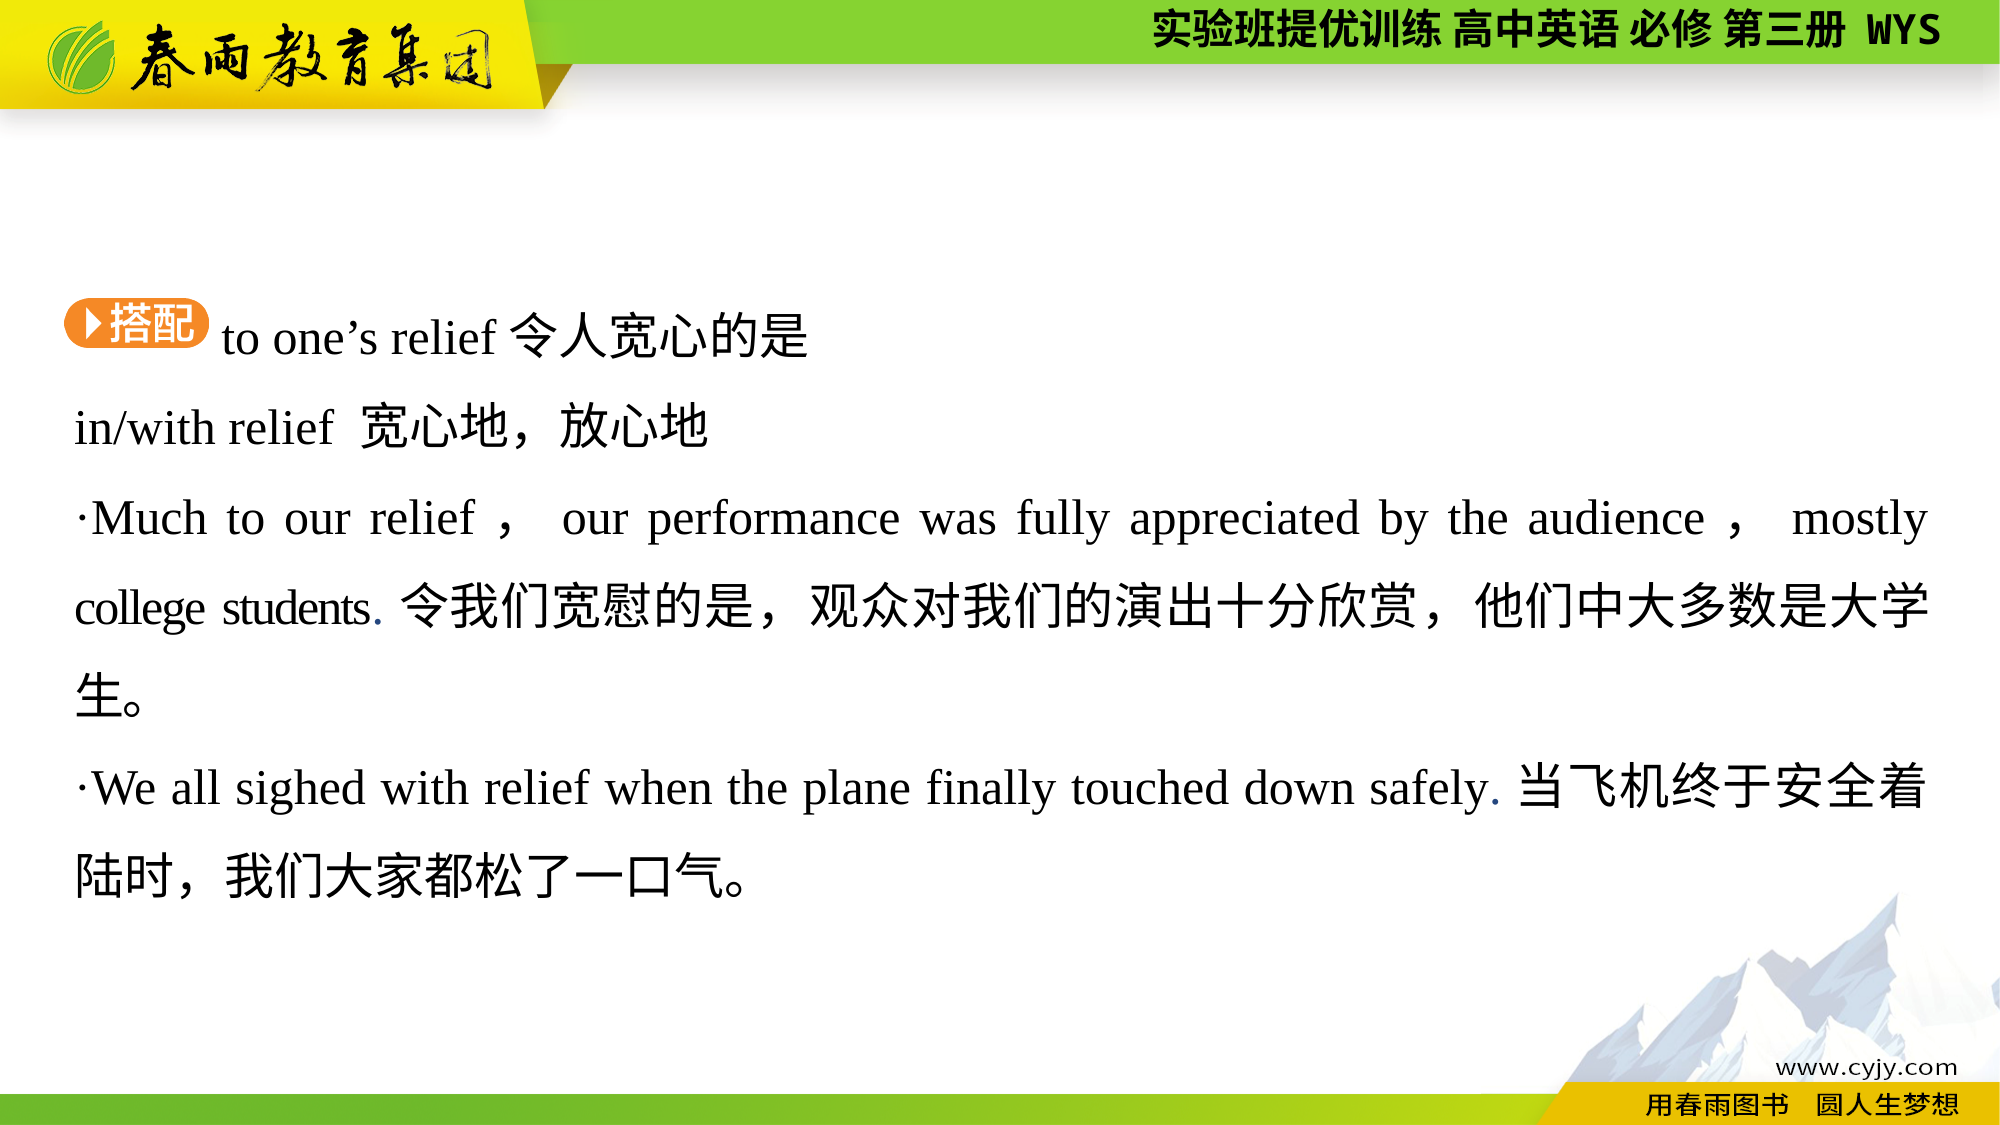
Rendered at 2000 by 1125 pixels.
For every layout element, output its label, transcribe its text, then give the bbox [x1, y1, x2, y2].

list to one’s relief令人宽心的是 in/with relief 宽心地，放心地 ·Much to our relief，our performance was fully appreciated by the audience，mostly college students.令我们宽慰的是，观众对我们的演出十分欣赏，他们中大多数是大学生。 ·We all sighed with relief when the plane finally touched down safely.当飞机终于安全着陆时，我们大家都松了一口气。 [59, 267, 1944, 828]
picture [0, 0, 2000, 1125]
